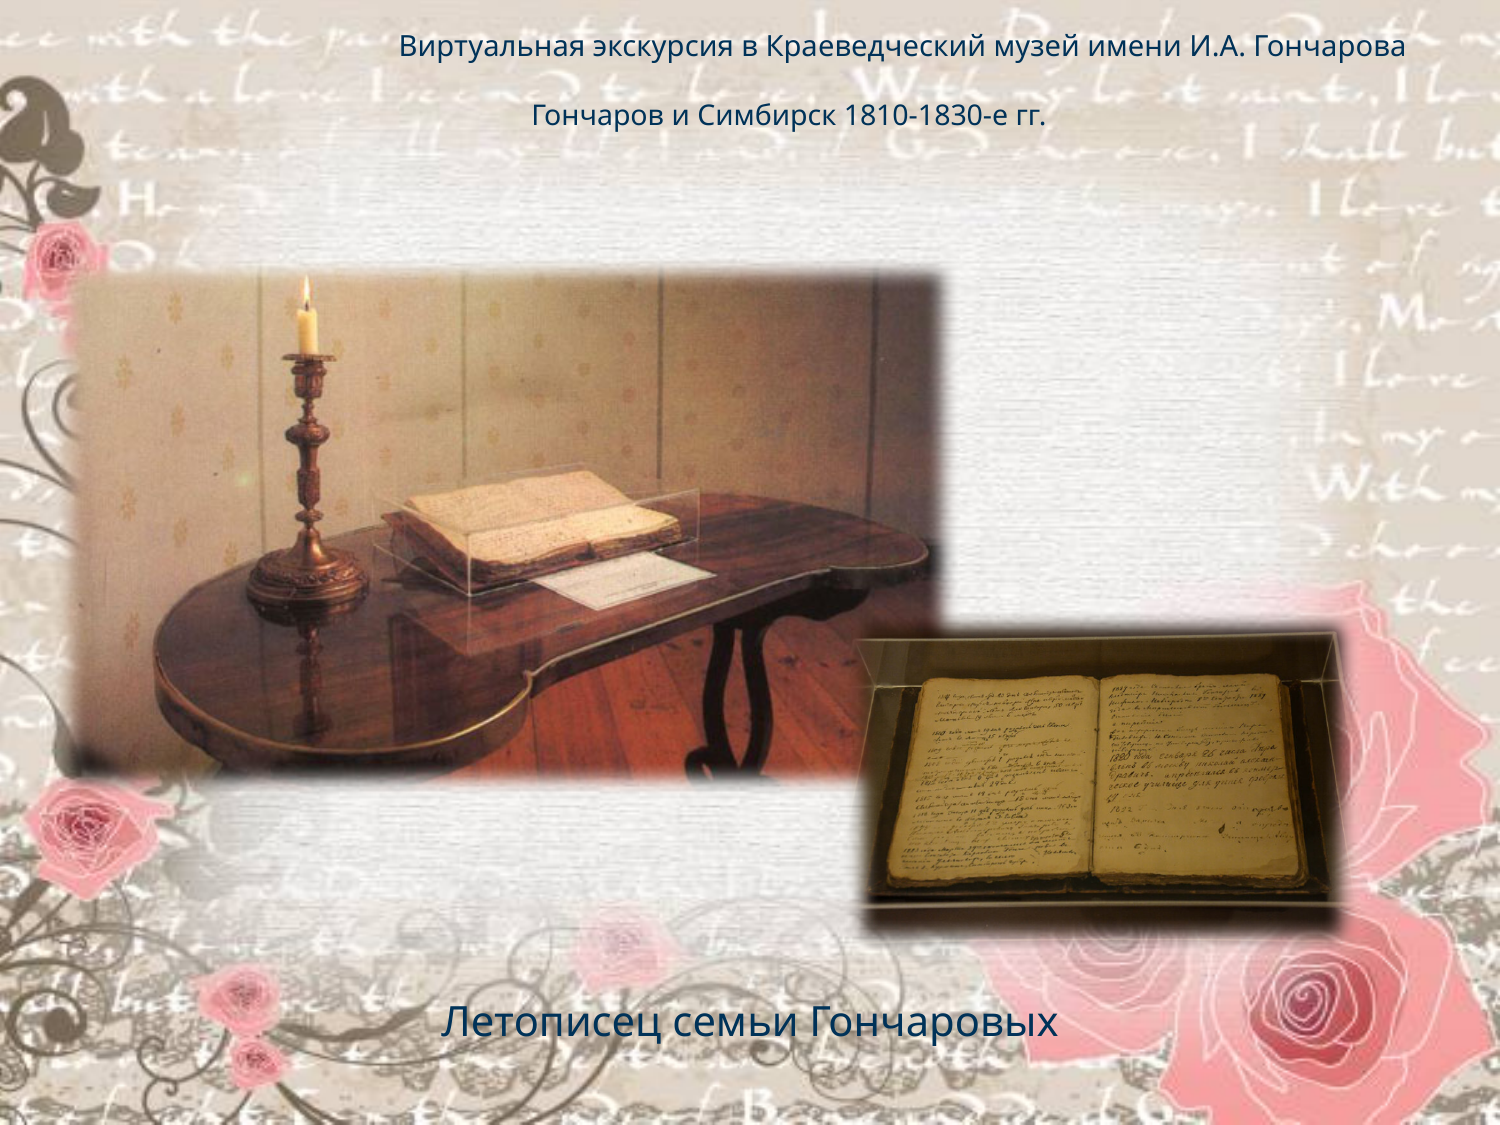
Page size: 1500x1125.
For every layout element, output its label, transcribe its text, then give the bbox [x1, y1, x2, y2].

text_box Виртуальная экскурсия в Краеведческий музей имени И.А. Гончарова [383, 19, 1477, 70]
title Гончаров и Симбирск 1810-1830-е гг. [123, 54, 1463, 185]
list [52, 255, 959, 796]
picture [0, 0, 1500, 1125]
text_box Летописец семьи Гончаровых [360, 987, 1140, 1053]
